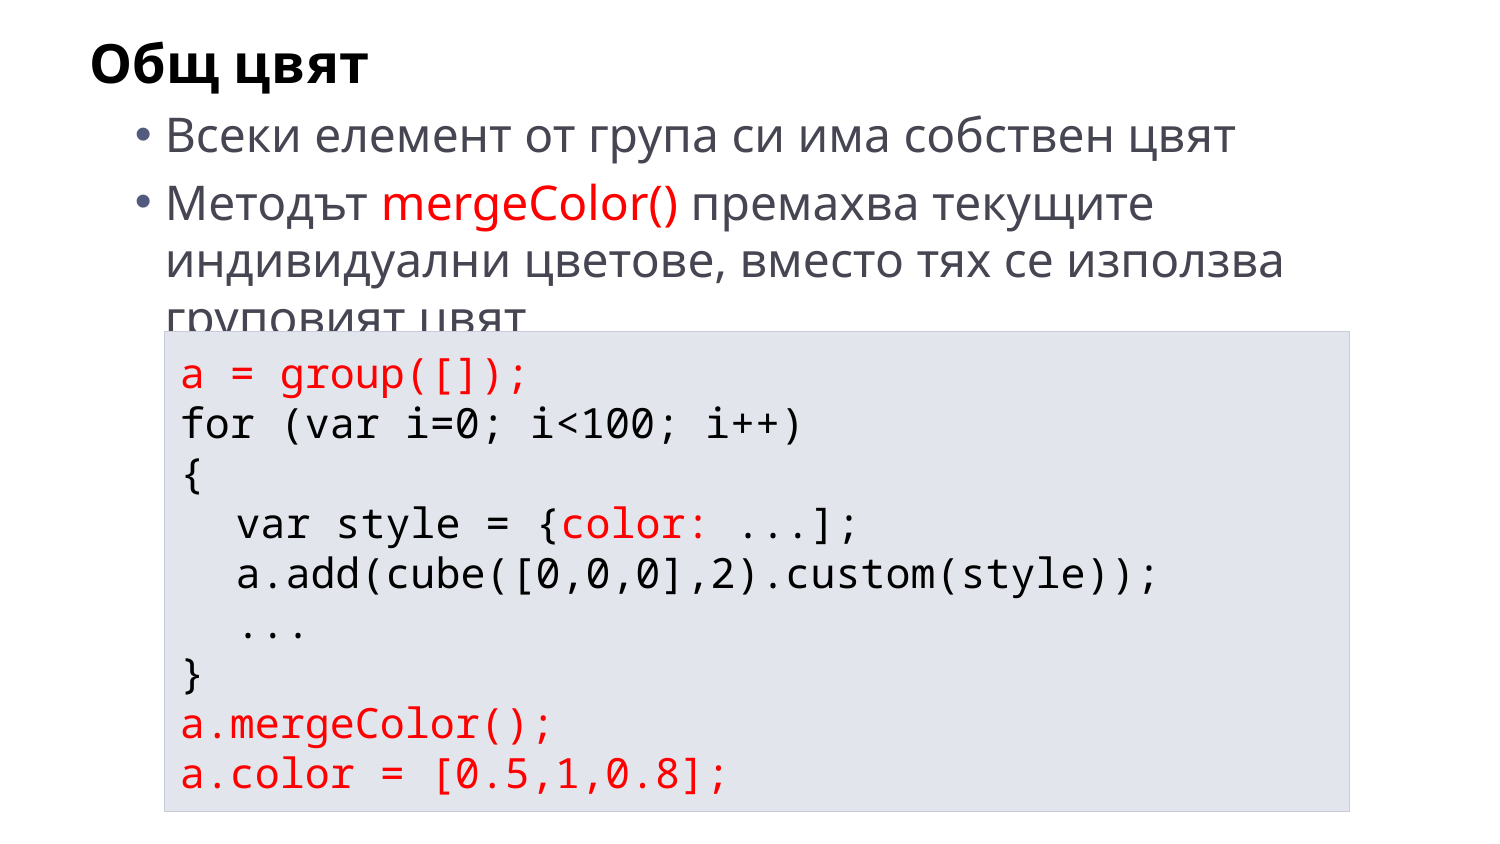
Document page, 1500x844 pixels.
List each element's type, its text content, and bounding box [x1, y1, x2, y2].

list Общ цвят Всеки елемент от група си има собствен цвят Методът mergeColor() премахва текущите индивидуални цветове, вместо тях се използва груповият цвят [75, 21, 1475, 835]
text_box a = group([]); for (var i=0; i<100; i++) { var style = {color: ...]; a.add(cube([0,0,0],2).custom(style)); ... } a.mergeColor(); a.color = [0.5,1,0.8]; [164, 331, 1350, 812]
